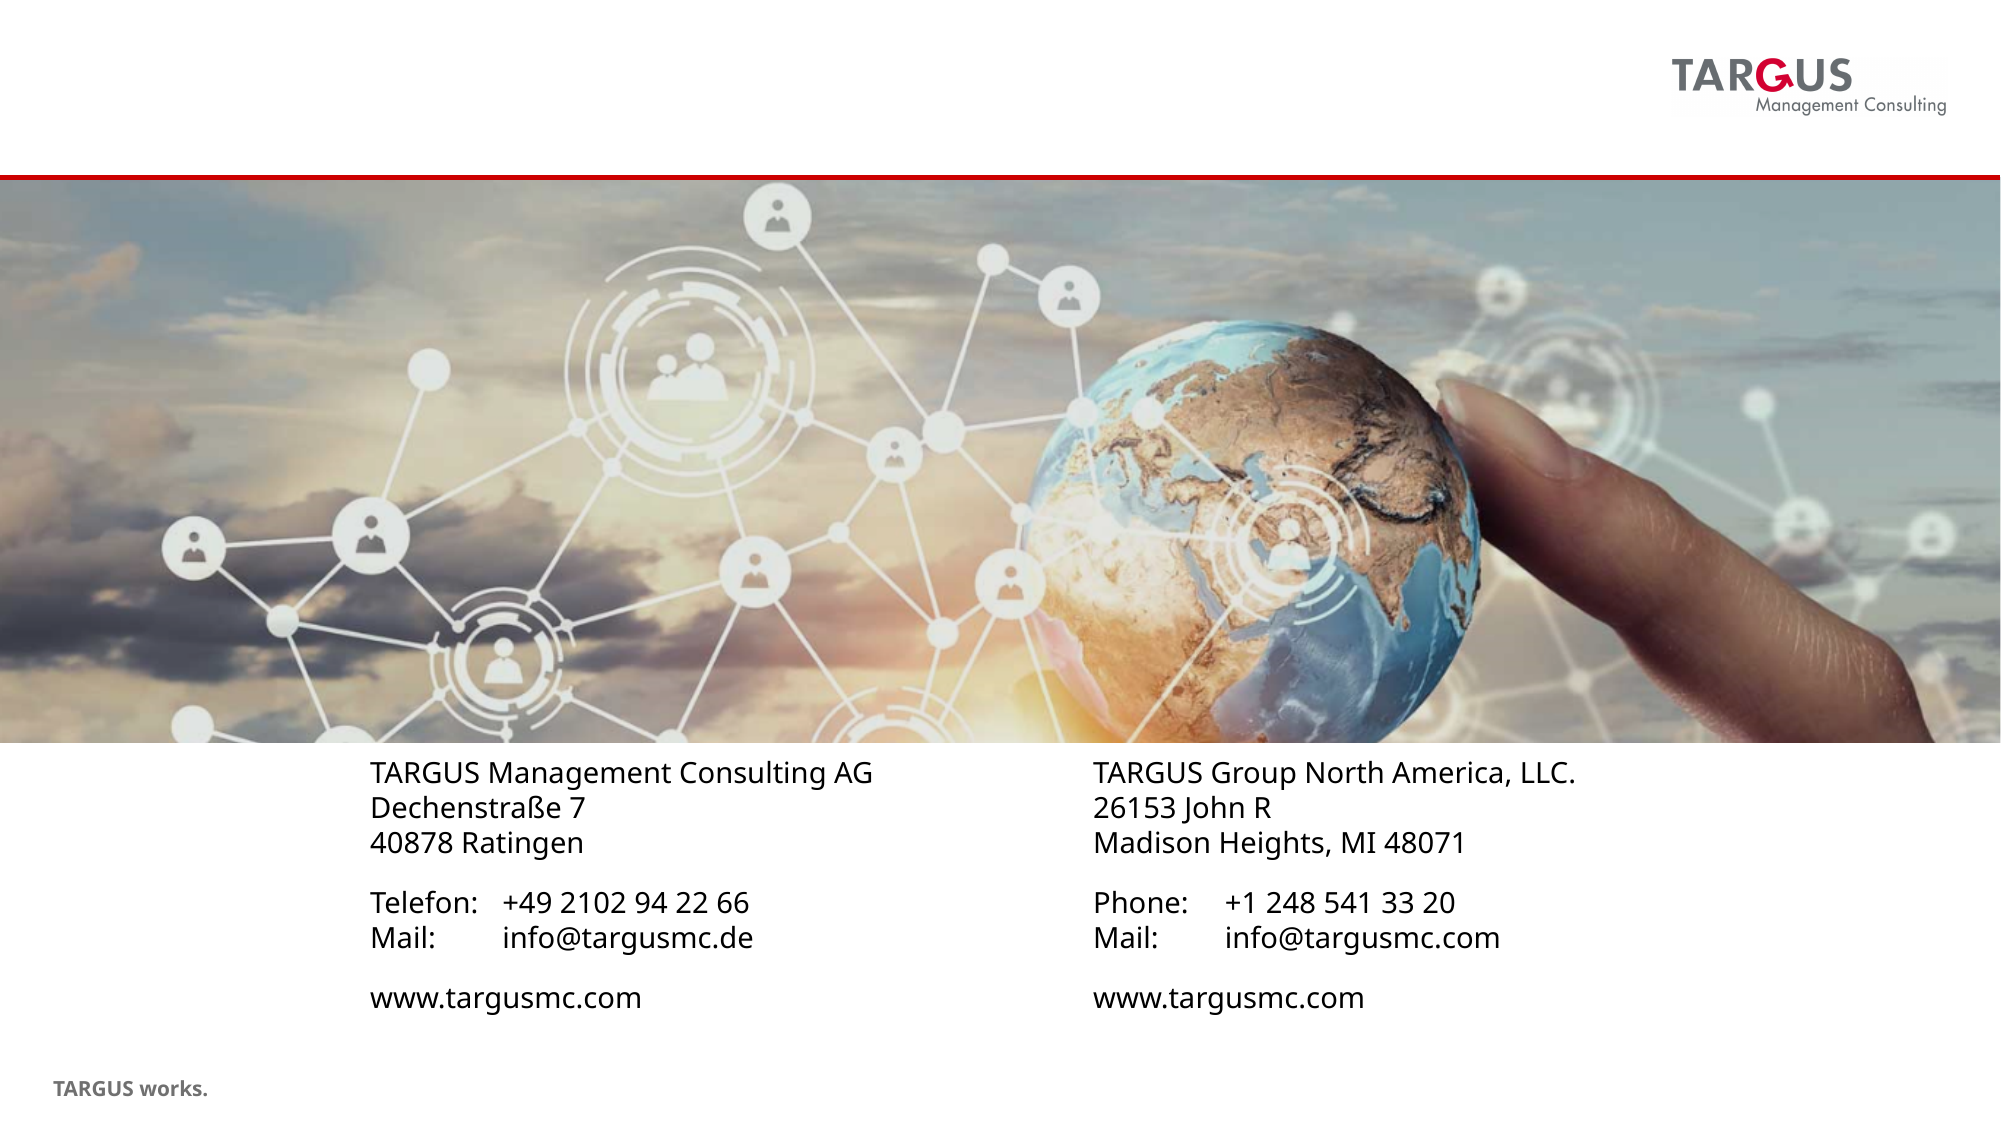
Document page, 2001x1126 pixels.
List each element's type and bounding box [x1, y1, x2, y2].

picture [0, 177, 2001, 743]
picture [1671, 57, 1948, 117]
